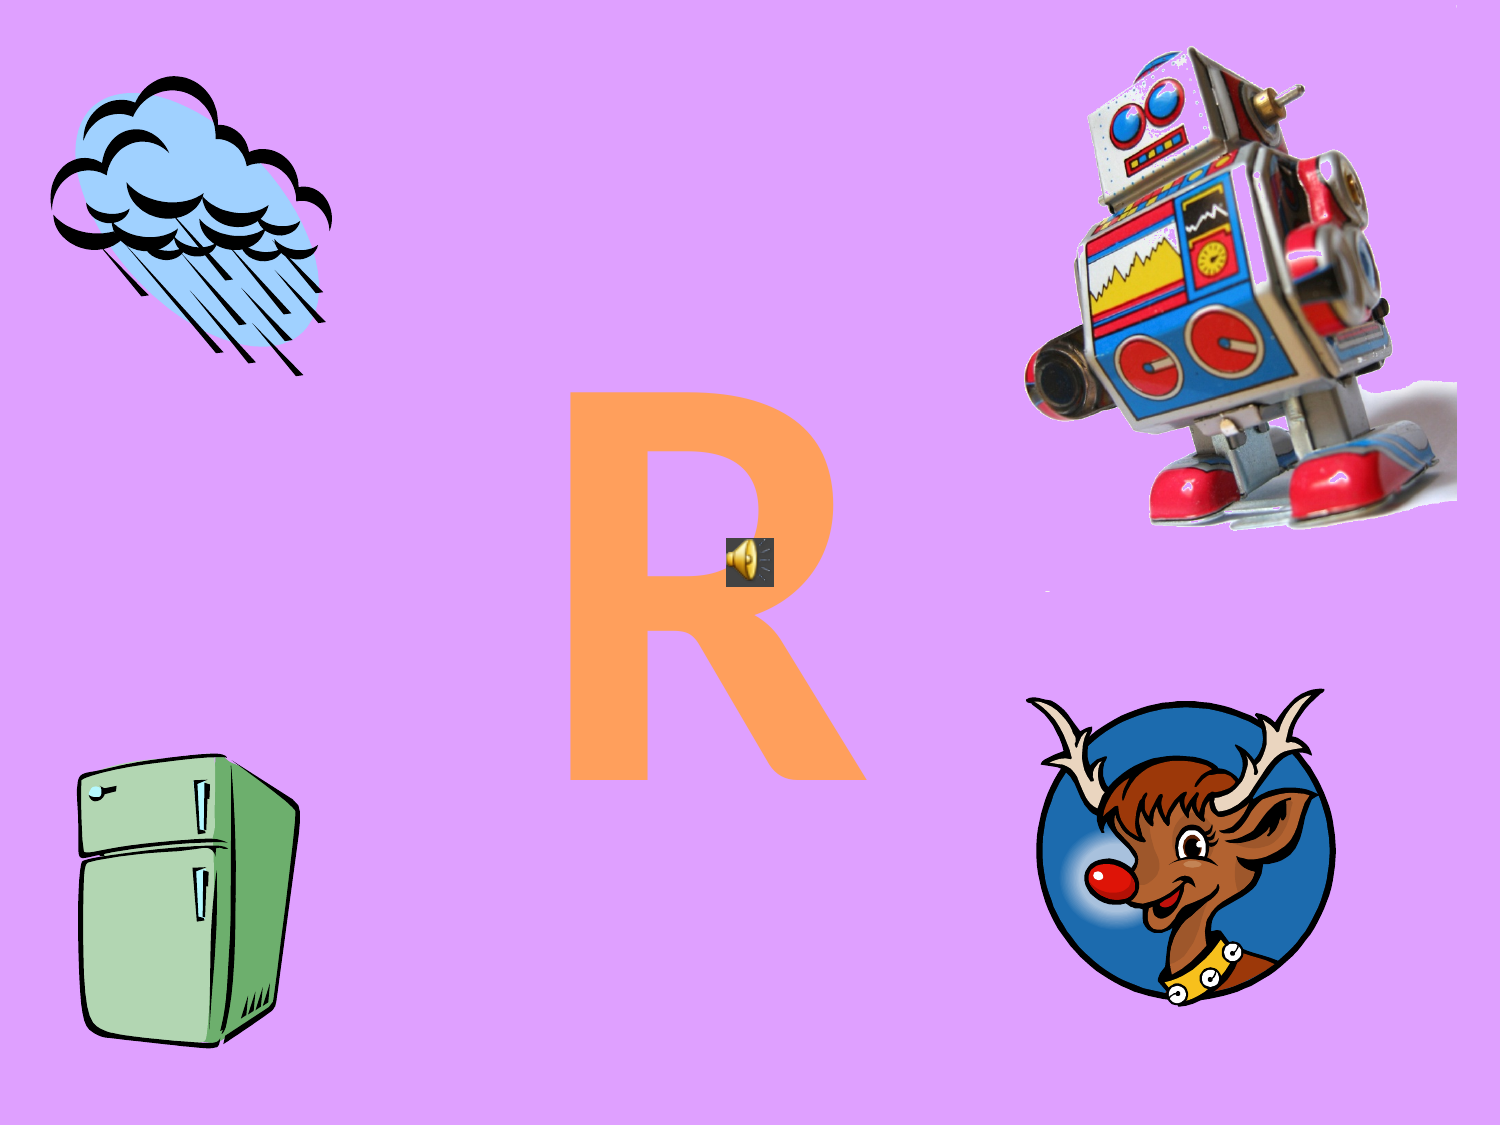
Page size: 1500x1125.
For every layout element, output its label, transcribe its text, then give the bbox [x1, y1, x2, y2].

picture [1024, 687, 1338, 1008]
picture [724, 537, 776, 588]
text_box R [520, 174, 888, 908]
picture [1012, 0, 1457, 592]
picture [49, 74, 337, 377]
picture [74, 749, 302, 1050]
